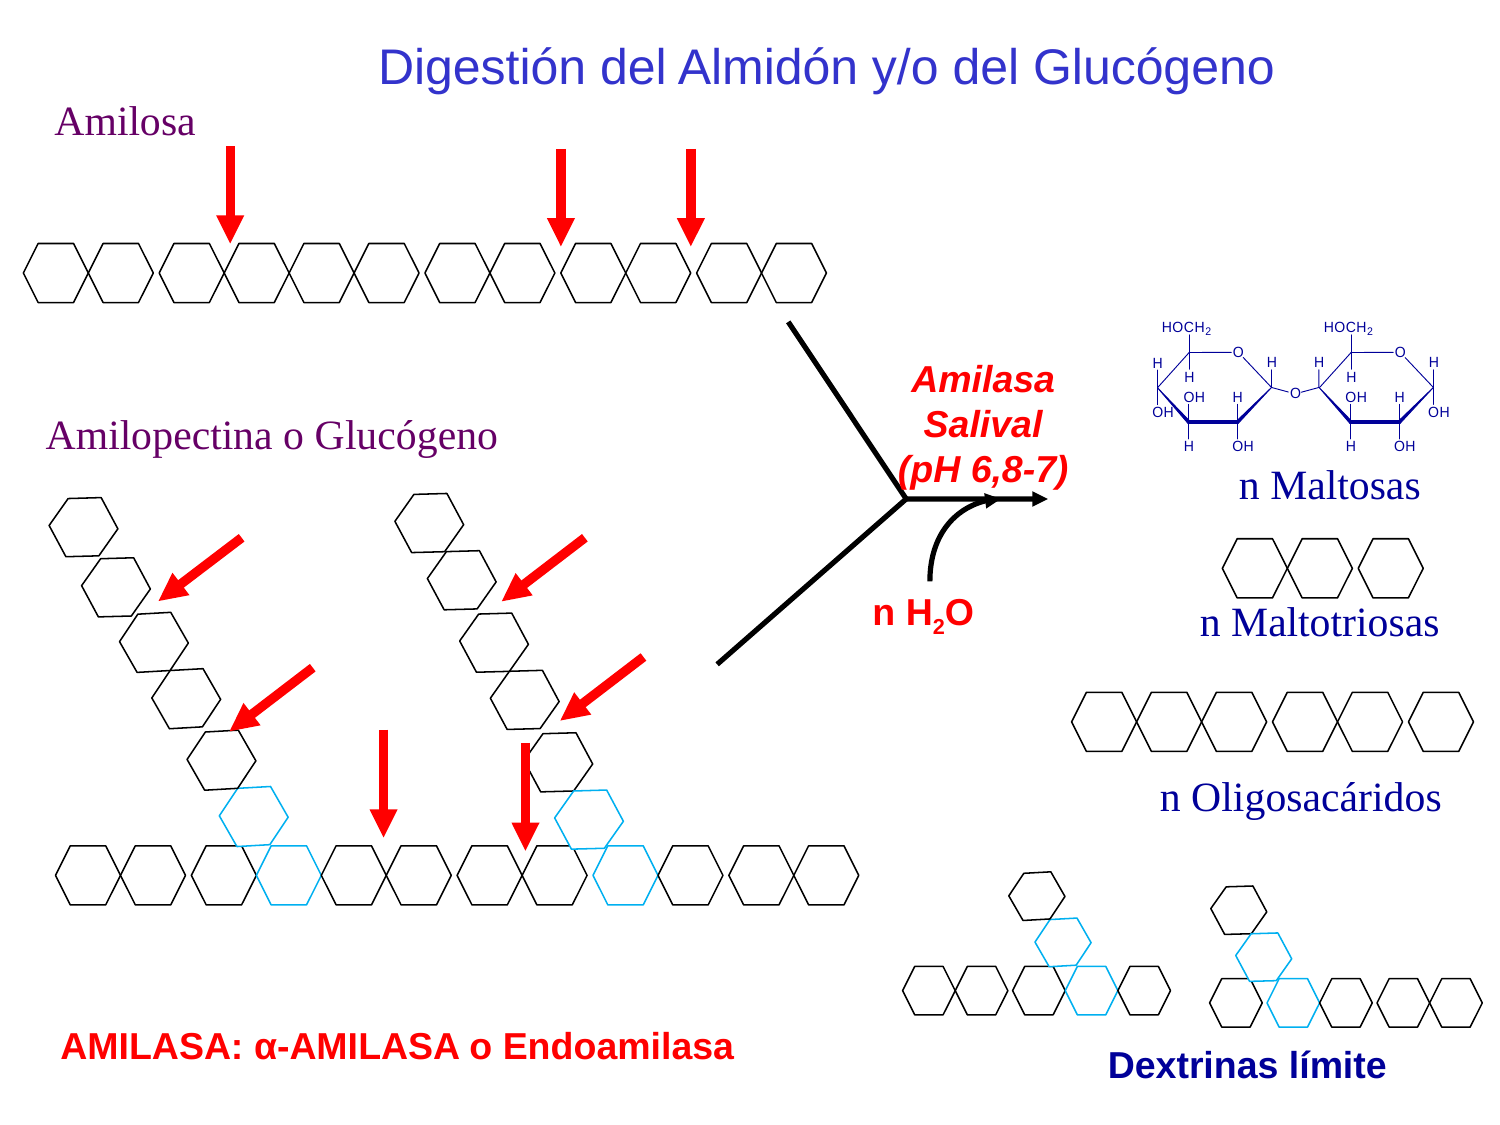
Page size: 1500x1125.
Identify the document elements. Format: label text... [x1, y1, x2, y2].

text_box Digestión del Almidón y/o del Glucógeno [363, 26, 1290, 102]
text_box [560, 656, 644, 721]
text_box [23, 243, 827, 303]
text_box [902, 869, 1483, 1095]
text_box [158, 537, 242, 602]
text_box Amilopectina o Glucógeno [30, 400, 514, 466]
text_box Amilosa [39, 85, 211, 151]
text_box AMILASA: α-AMILASA o Endoamilasa [45, 1014, 750, 1075]
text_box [1071, 692, 1474, 828]
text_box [1175, 538, 1465, 653]
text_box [716, 321, 1085, 665]
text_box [1147, 314, 1455, 516]
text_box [501, 537, 586, 602]
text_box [53, 490, 859, 906]
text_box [229, 667, 313, 732]
